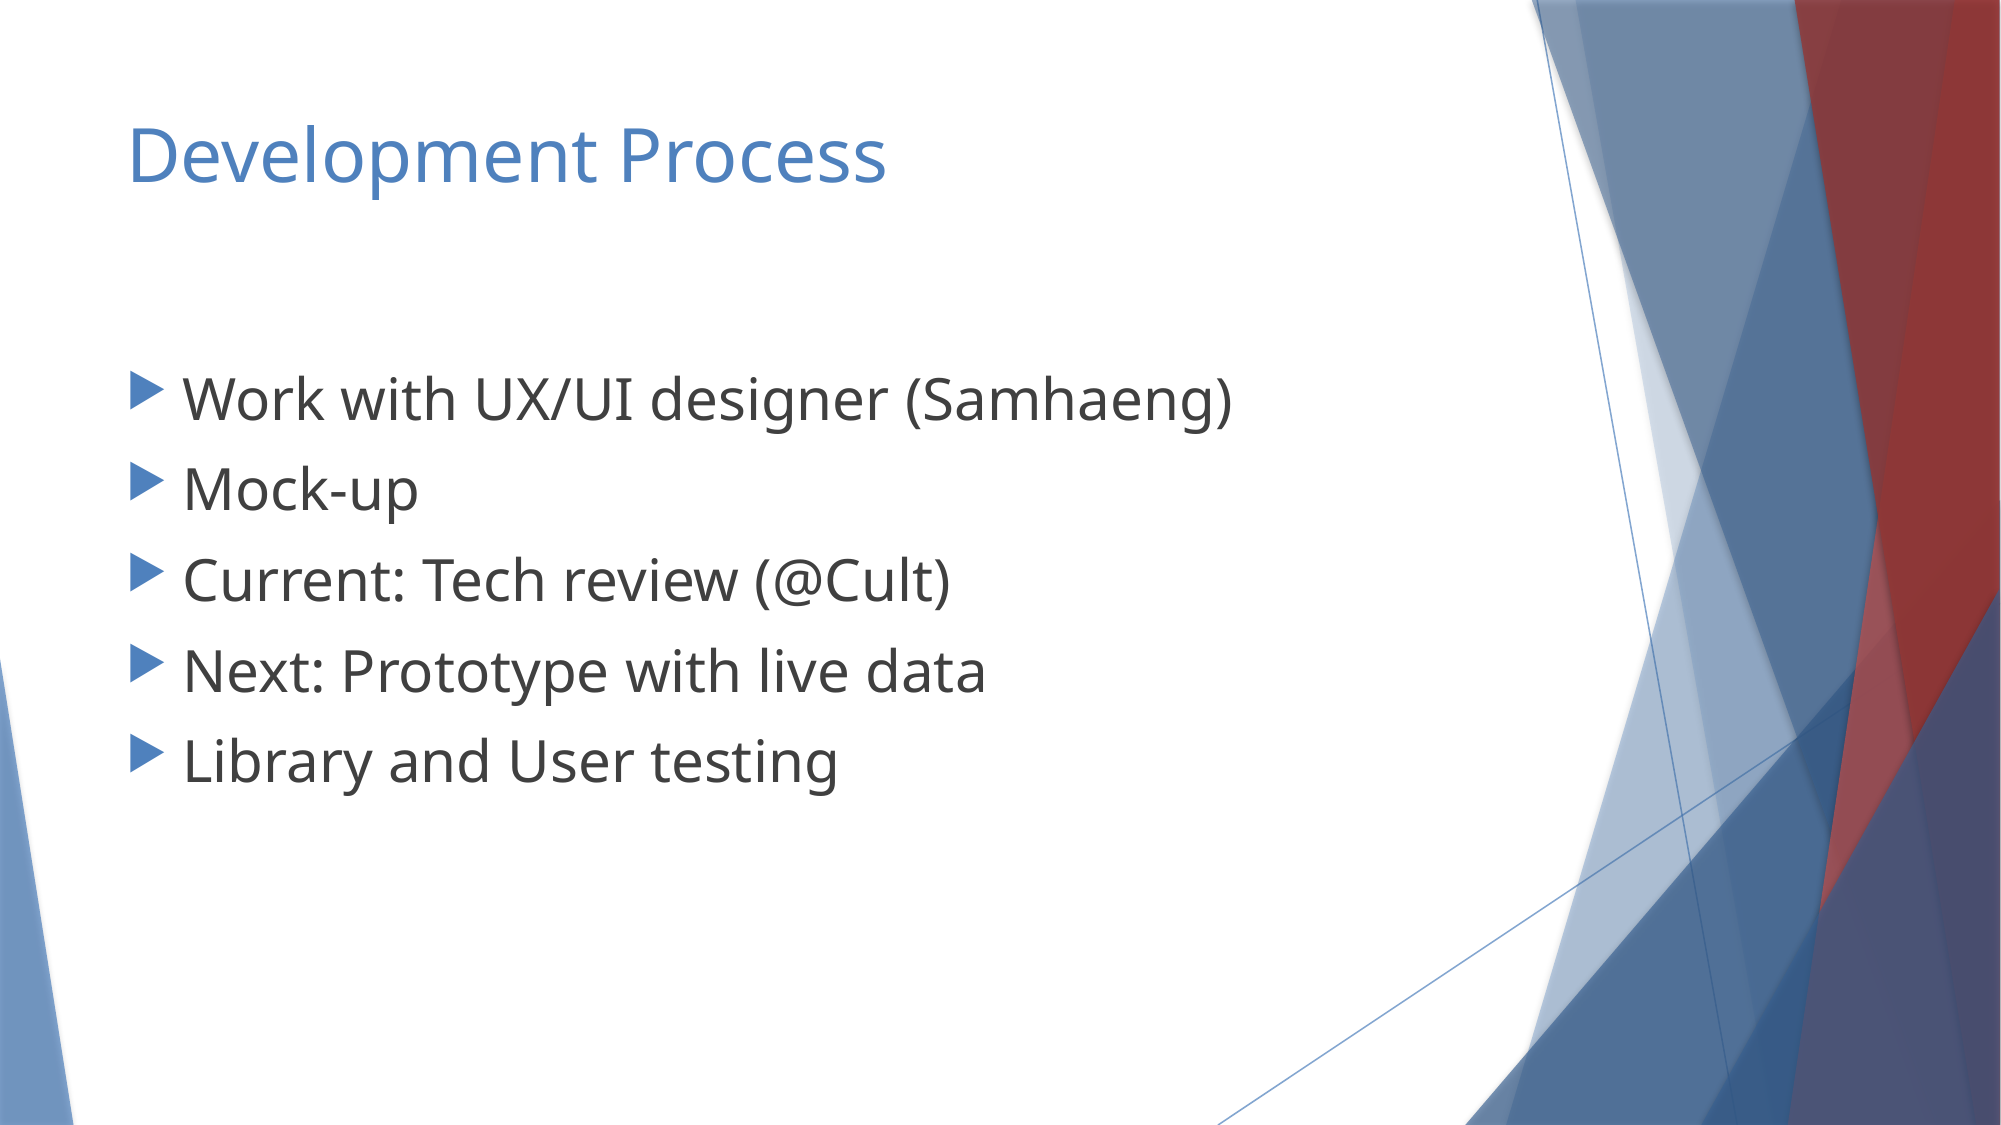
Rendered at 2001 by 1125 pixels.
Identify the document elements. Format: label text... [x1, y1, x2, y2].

list Work with UX/UI designer (Samhaeng) Mock-up Current: Tech review (@Cult) Next: Prototype with live data Library and User testing [111, 354, 1522, 992]
title Development Process [111, 99, 1522, 317]
